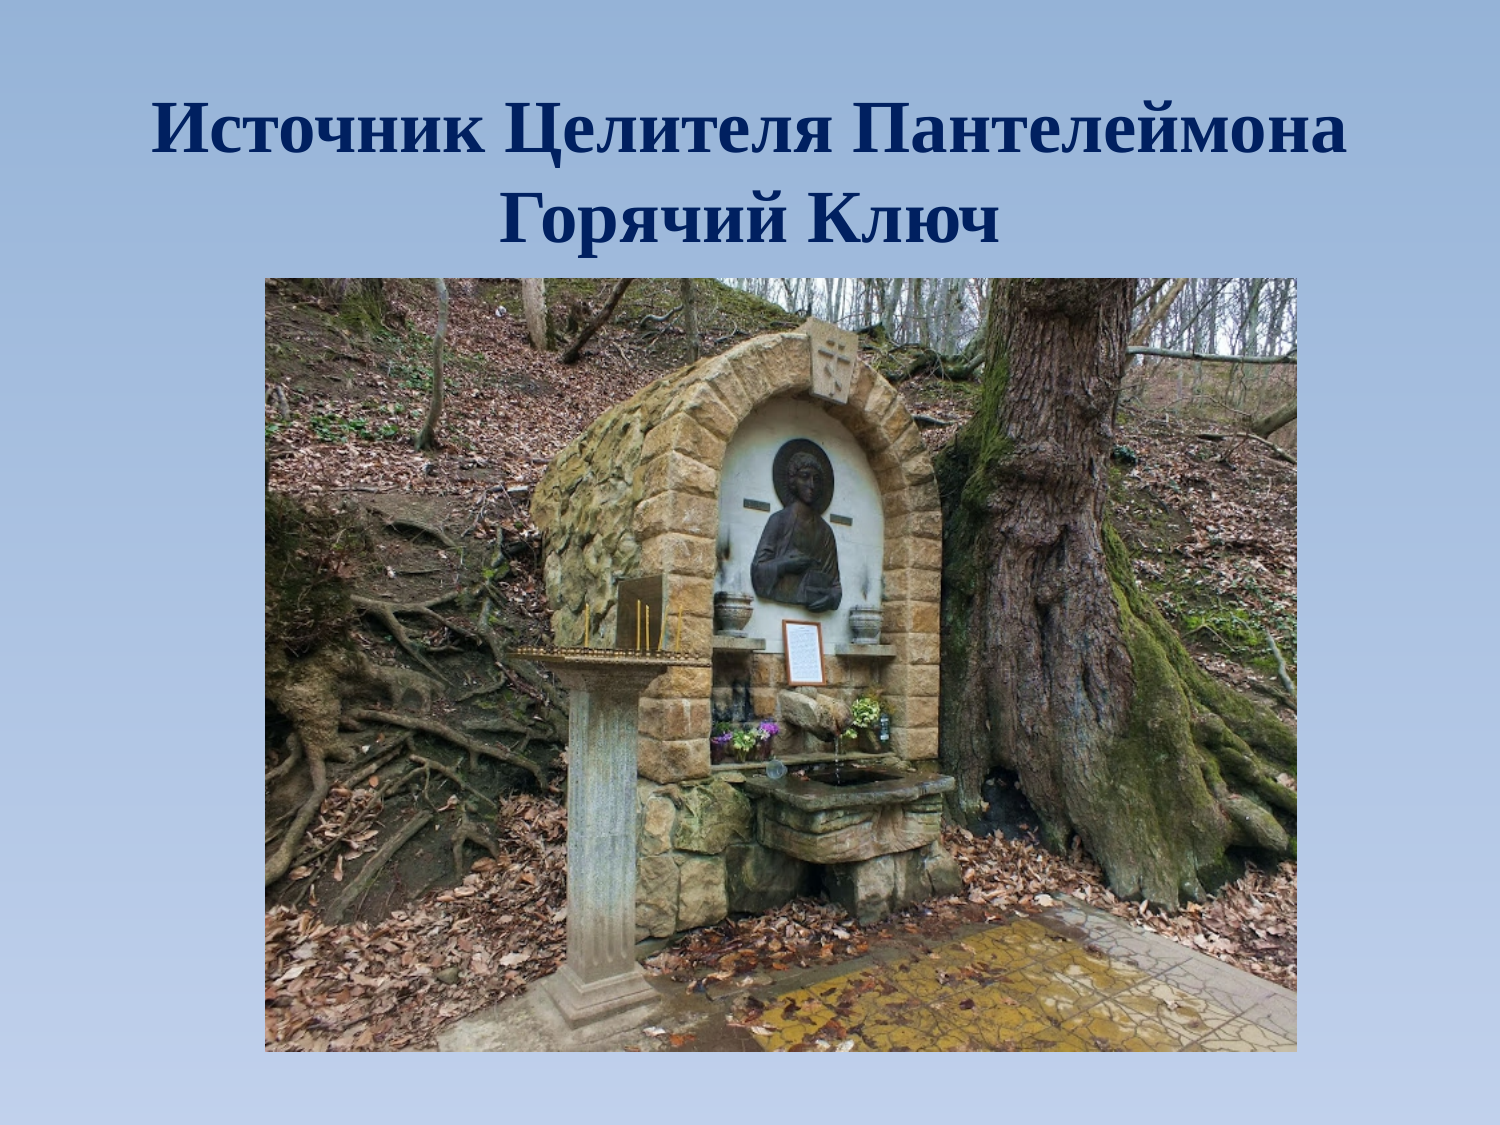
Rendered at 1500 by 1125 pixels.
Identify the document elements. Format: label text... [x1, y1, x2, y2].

picture [265, 278, 1297, 1052]
title Источник Целителя Пантелеймона Горячий Ключ [75, 45, 1425, 291]
